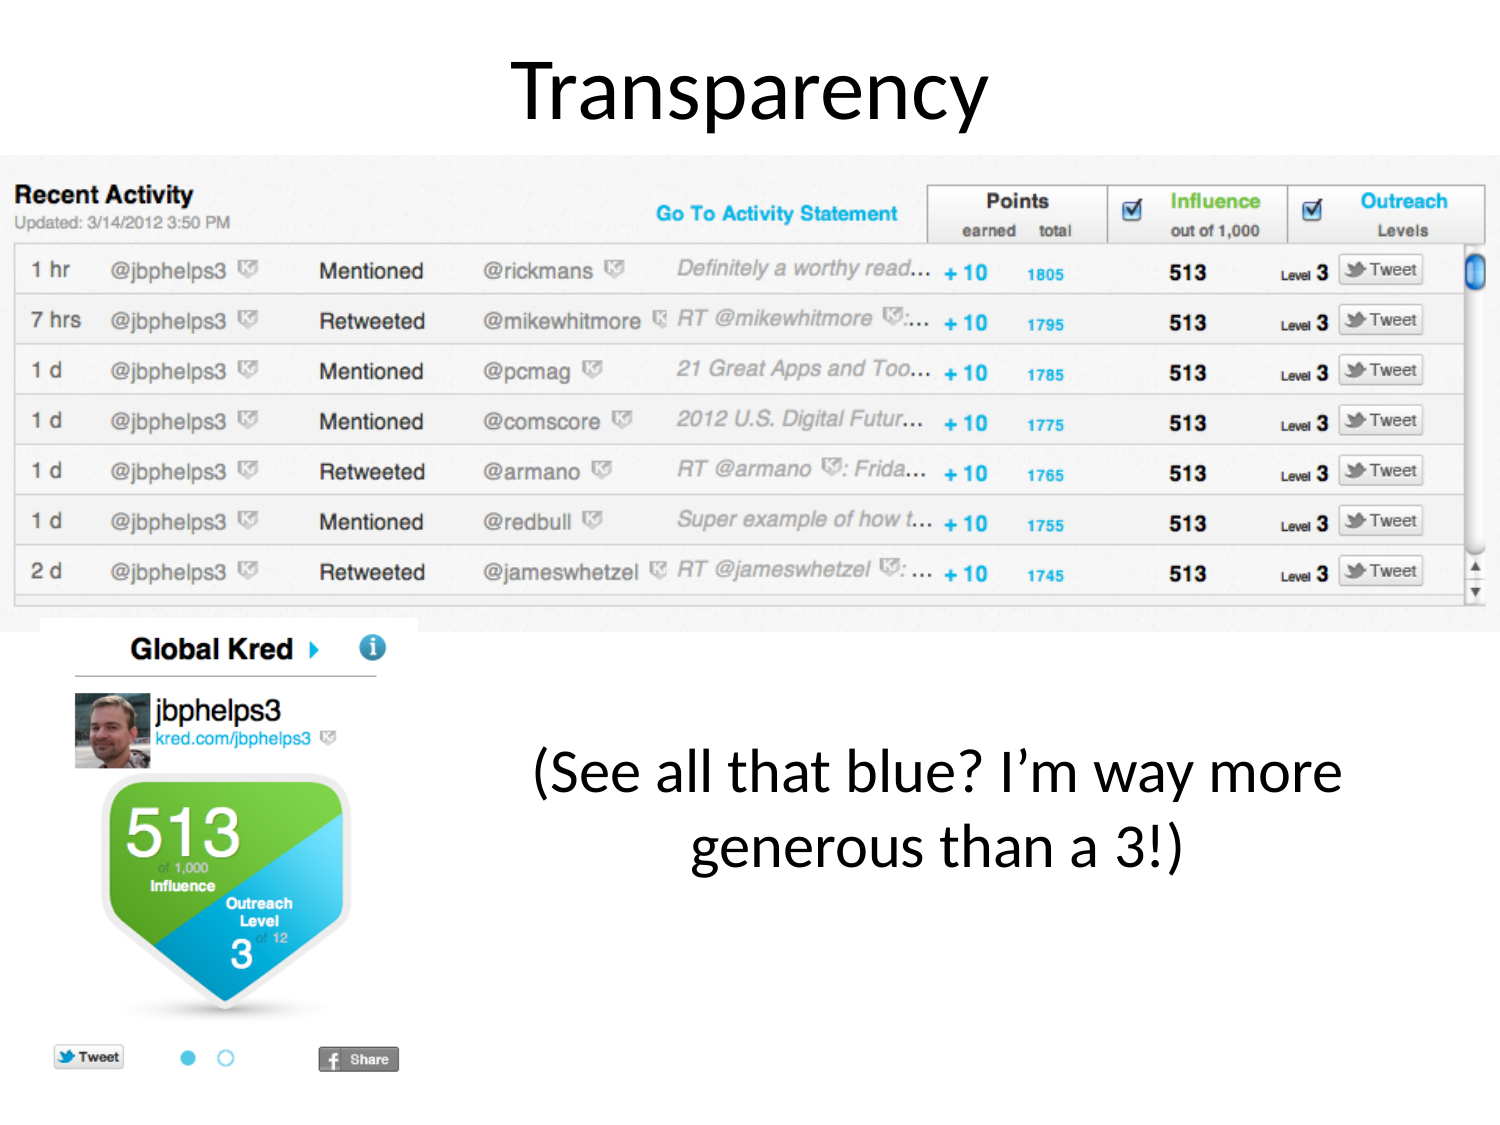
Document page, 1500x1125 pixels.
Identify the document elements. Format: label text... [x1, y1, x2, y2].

title Transparency [75, 22, 1425, 145]
picture [0, 154, 1500, 1097]
text_box (See all that blue? I’m way more generous than a 3!) [451, 722, 1425, 887]
